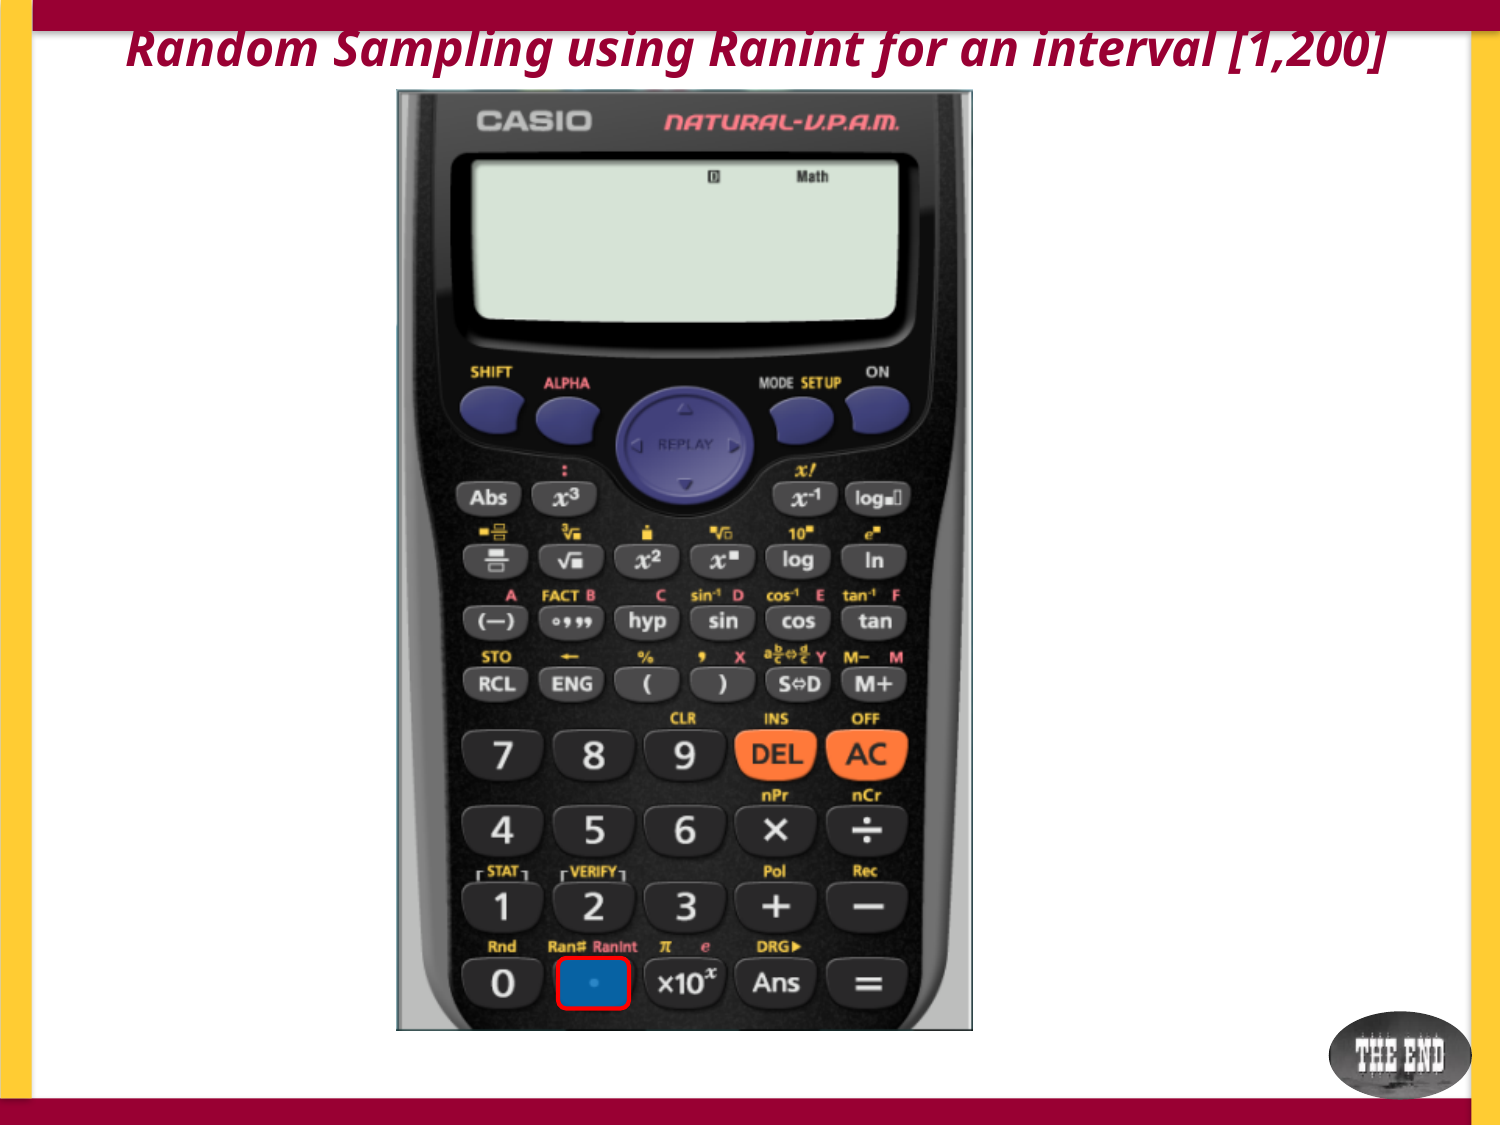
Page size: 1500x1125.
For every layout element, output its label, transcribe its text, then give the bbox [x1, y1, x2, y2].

picture [1328, 1011, 1472, 1100]
picture [396, 89, 973, 1031]
text_box Random Sampling using Ranint for an interval [1,200] [32, 9, 1481, 85]
